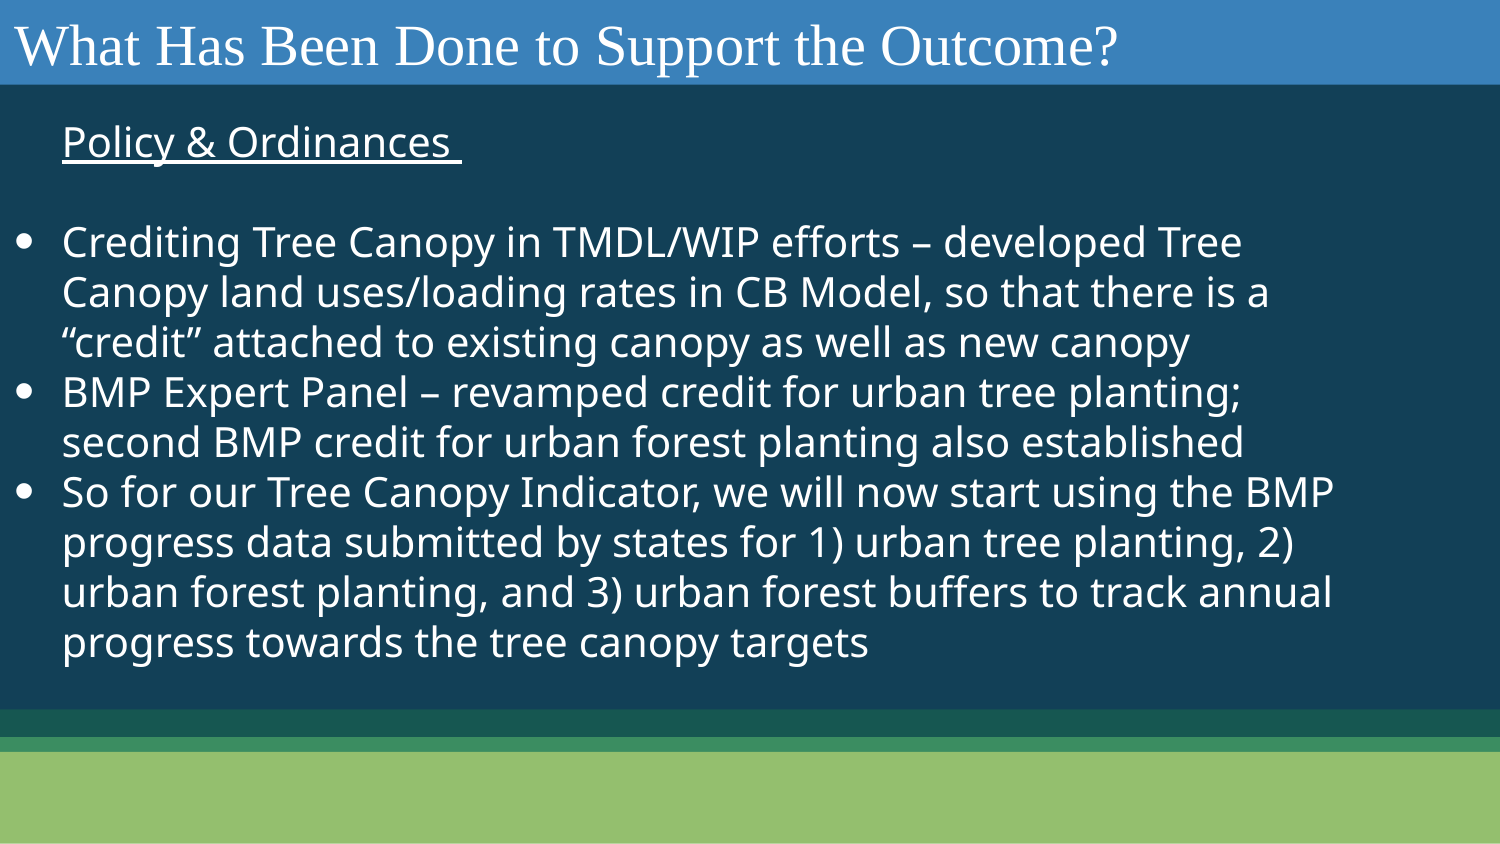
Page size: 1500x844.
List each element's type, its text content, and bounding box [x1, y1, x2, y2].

text_box Policy & Ordinances Crediting Tree Canopy in TMDL/WIP efforts – developed Tree Canopy land uses/loading rates in CB Model, so that there is a “credit” attached to existing canopy as well as new canopy BMP Expert Panel – revamped credit for urban tree planting; second BMP credit for urban forest planting also established So for our Tree Canopy Indicator, we will now start using the BMP progress data submitted by states for 1) urban tree planting, 2) urban forest planting, and 3) urban forest buffers to track annual progress towards the tree canopy targets [0, 85, 1389, 844]
text_box What Has Been Done to Support the Outcome? [0, 0, 1500, 85]
